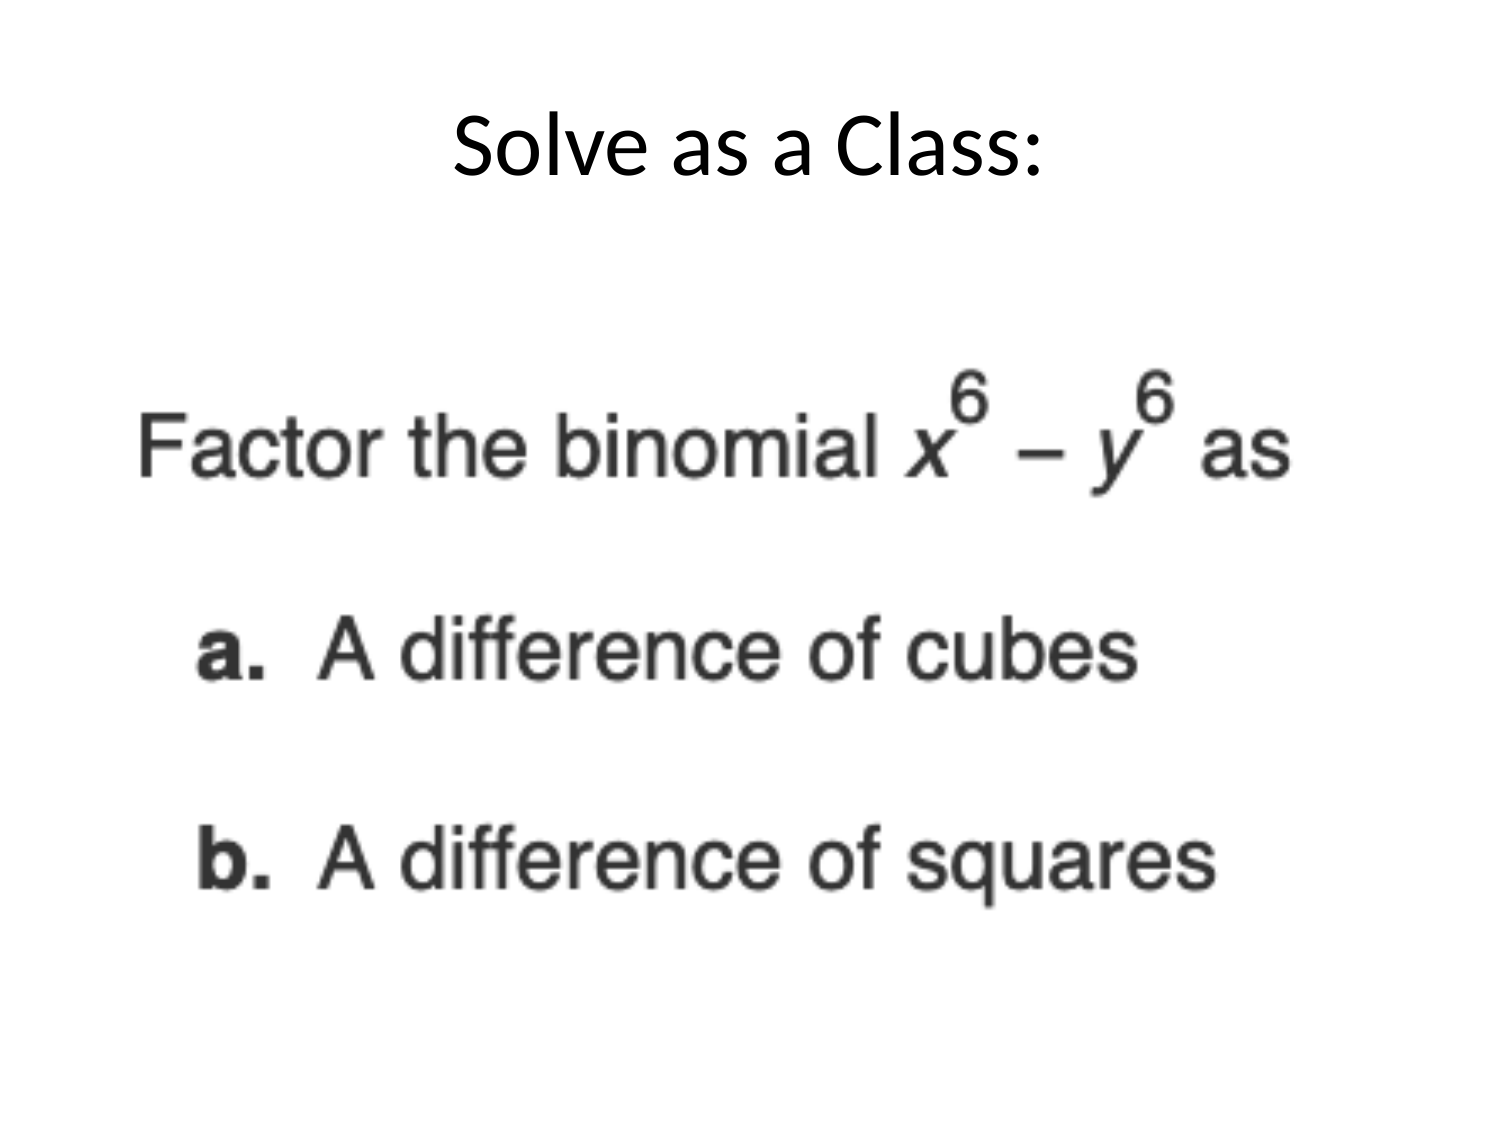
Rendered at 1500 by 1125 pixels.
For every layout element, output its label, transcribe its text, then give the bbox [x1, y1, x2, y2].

title Solve as a Class: [75, 45, 1425, 233]
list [74, 262, 1426, 1006]
